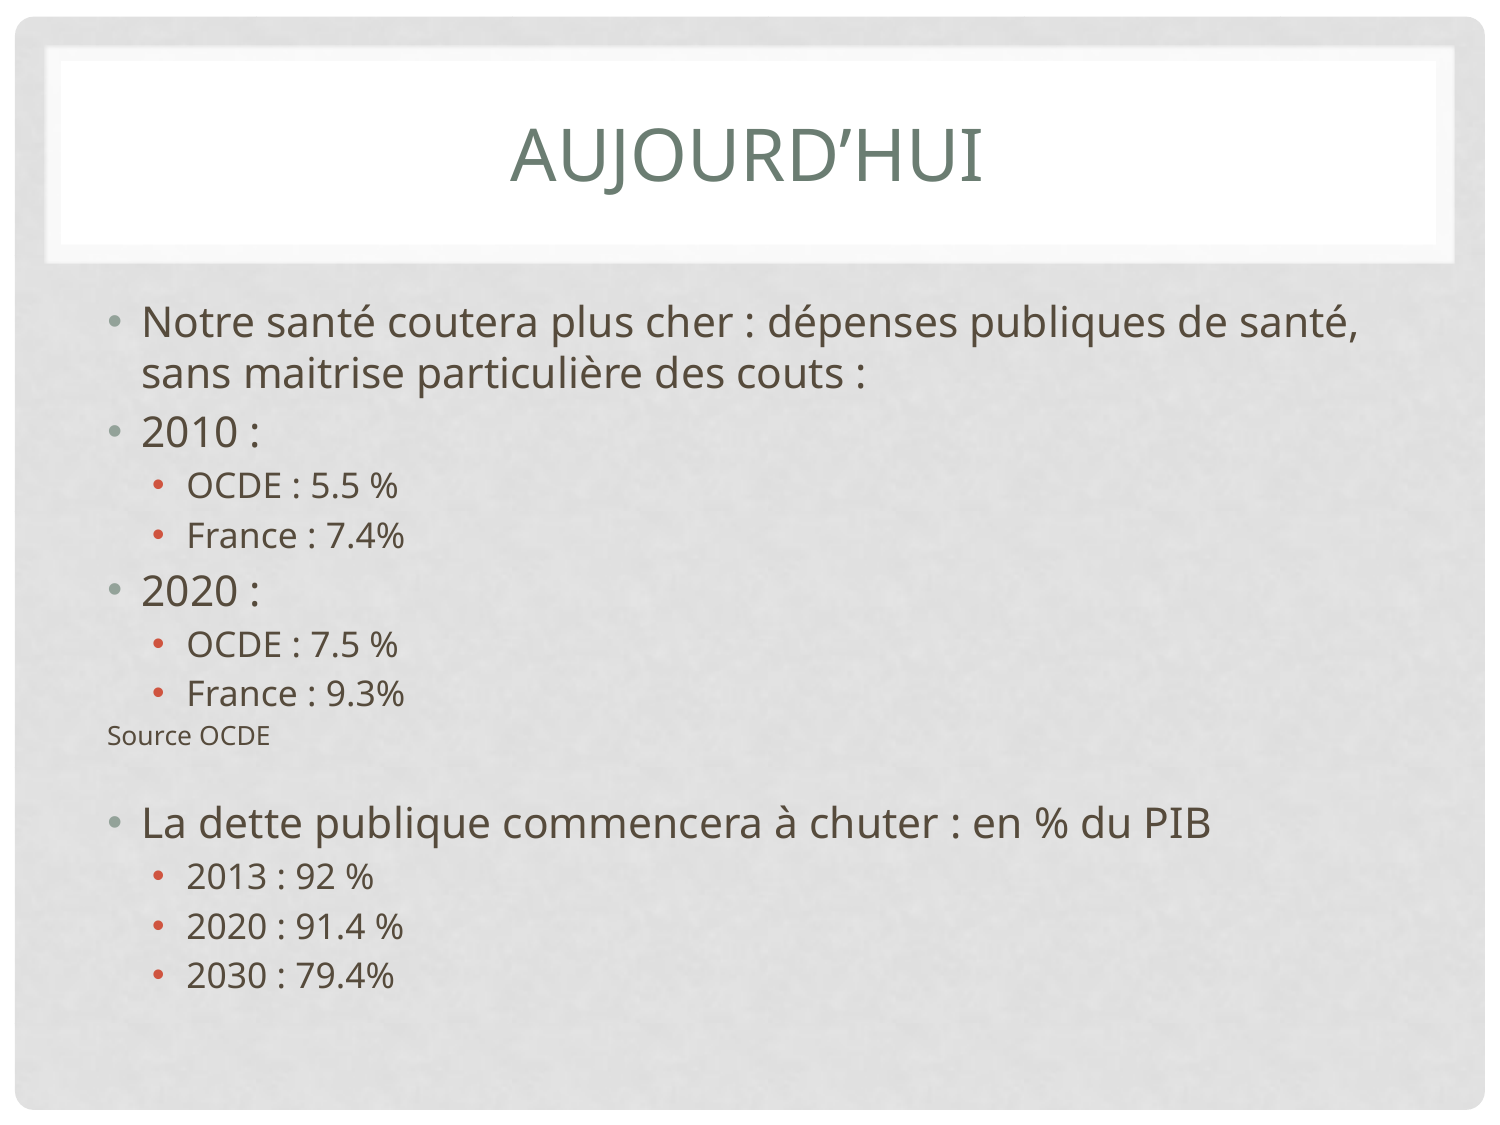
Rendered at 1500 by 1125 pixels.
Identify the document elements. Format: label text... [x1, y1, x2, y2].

title Aujourd’hui [69, 66, 1425, 238]
list Notre santé coutera plus cher : dépenses publiques de santé, sans maitrise particulière des couts : 2010 : OCDE : 5.5 % France : 7.4% 2020 : OCDE : 7.5 % France : 9.3% Source OCDE La dette publique commencera à chuter : en % du PIB 2013 : 92 % 2020 : 91.4 % 2030 : 79.4% [75, 287, 1425, 1005]
